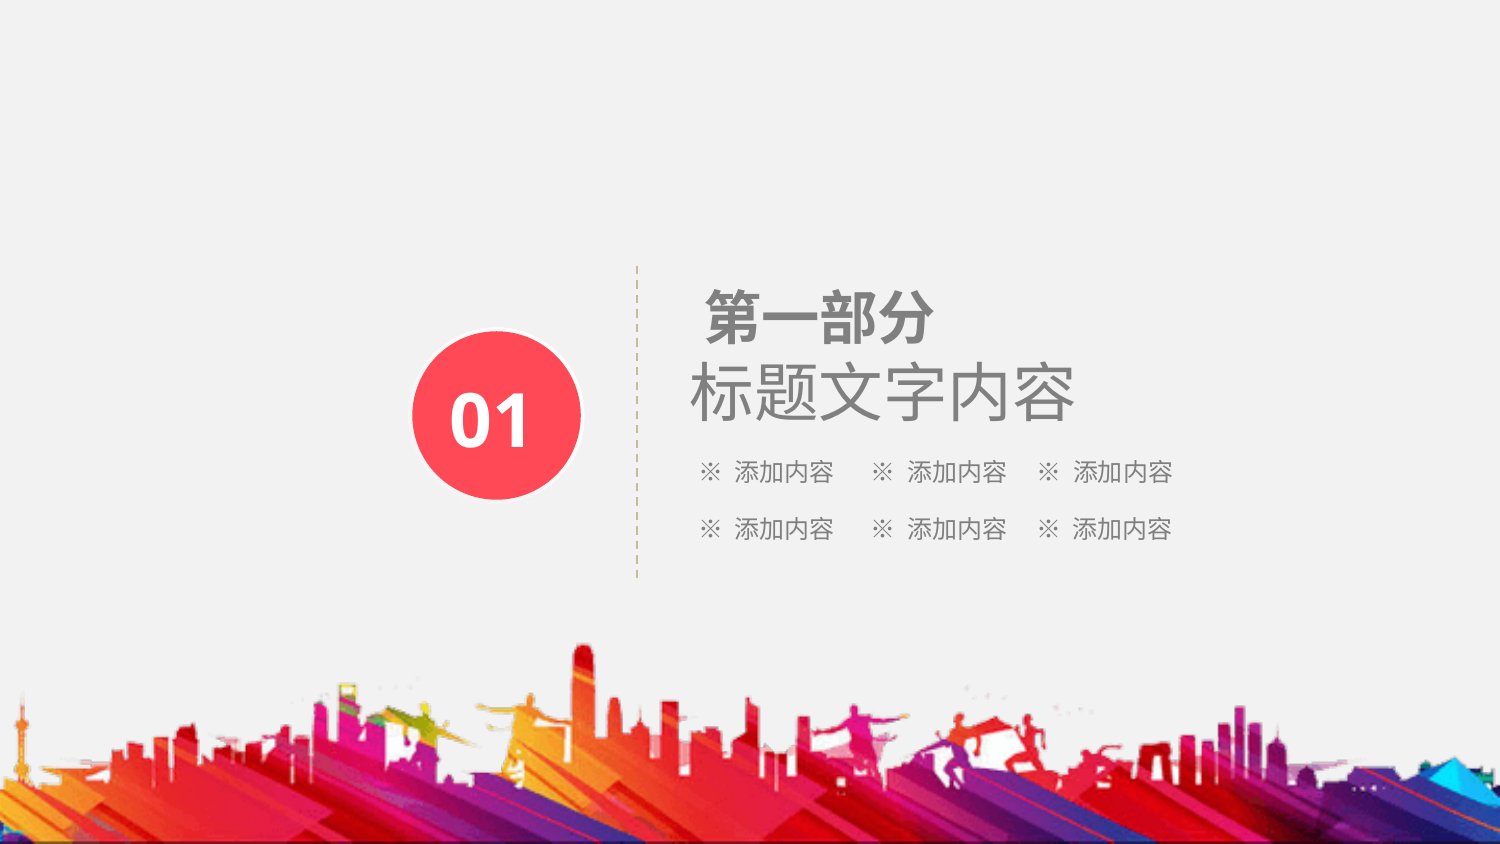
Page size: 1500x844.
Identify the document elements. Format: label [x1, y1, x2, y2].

picture [0, 0, 1500, 844]
text_box [408, 327, 585, 504]
